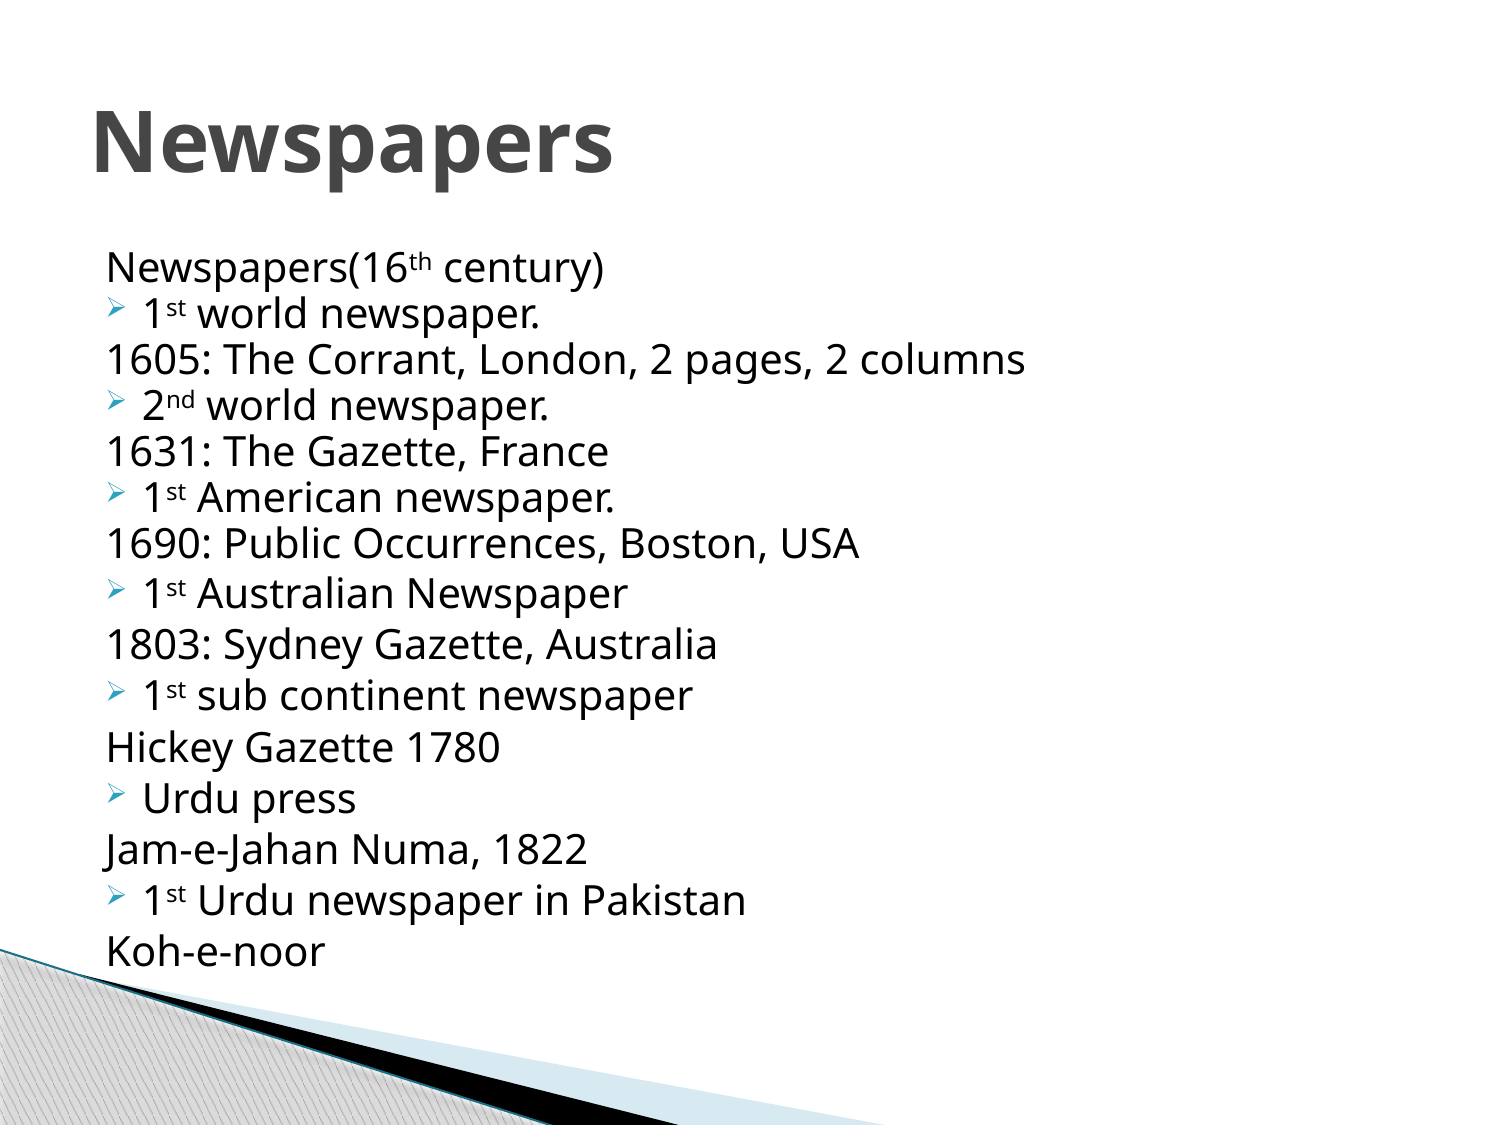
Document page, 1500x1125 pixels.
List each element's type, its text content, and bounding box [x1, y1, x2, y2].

title Newspapers [75, 45, 1425, 233]
list Newspapers(16th century) 1st world newspaper. 1605: The Corrant, London, 2 pages, 2 columns 2nd world newspaper. 1631: The Gazette, France 1st American newspaper. 1690: Public Occurrences, Boston, USA 1st Australian Newspaper 1803: Sydney Gazette, Australia 1st sub continent newspaper Hickey Gazette 1780 Urdu press Jam-e-Jahan Numa, 1822 1st Urdu newspaper in Pakistan Koh-e-noor [75, 243, 1425, 986]
